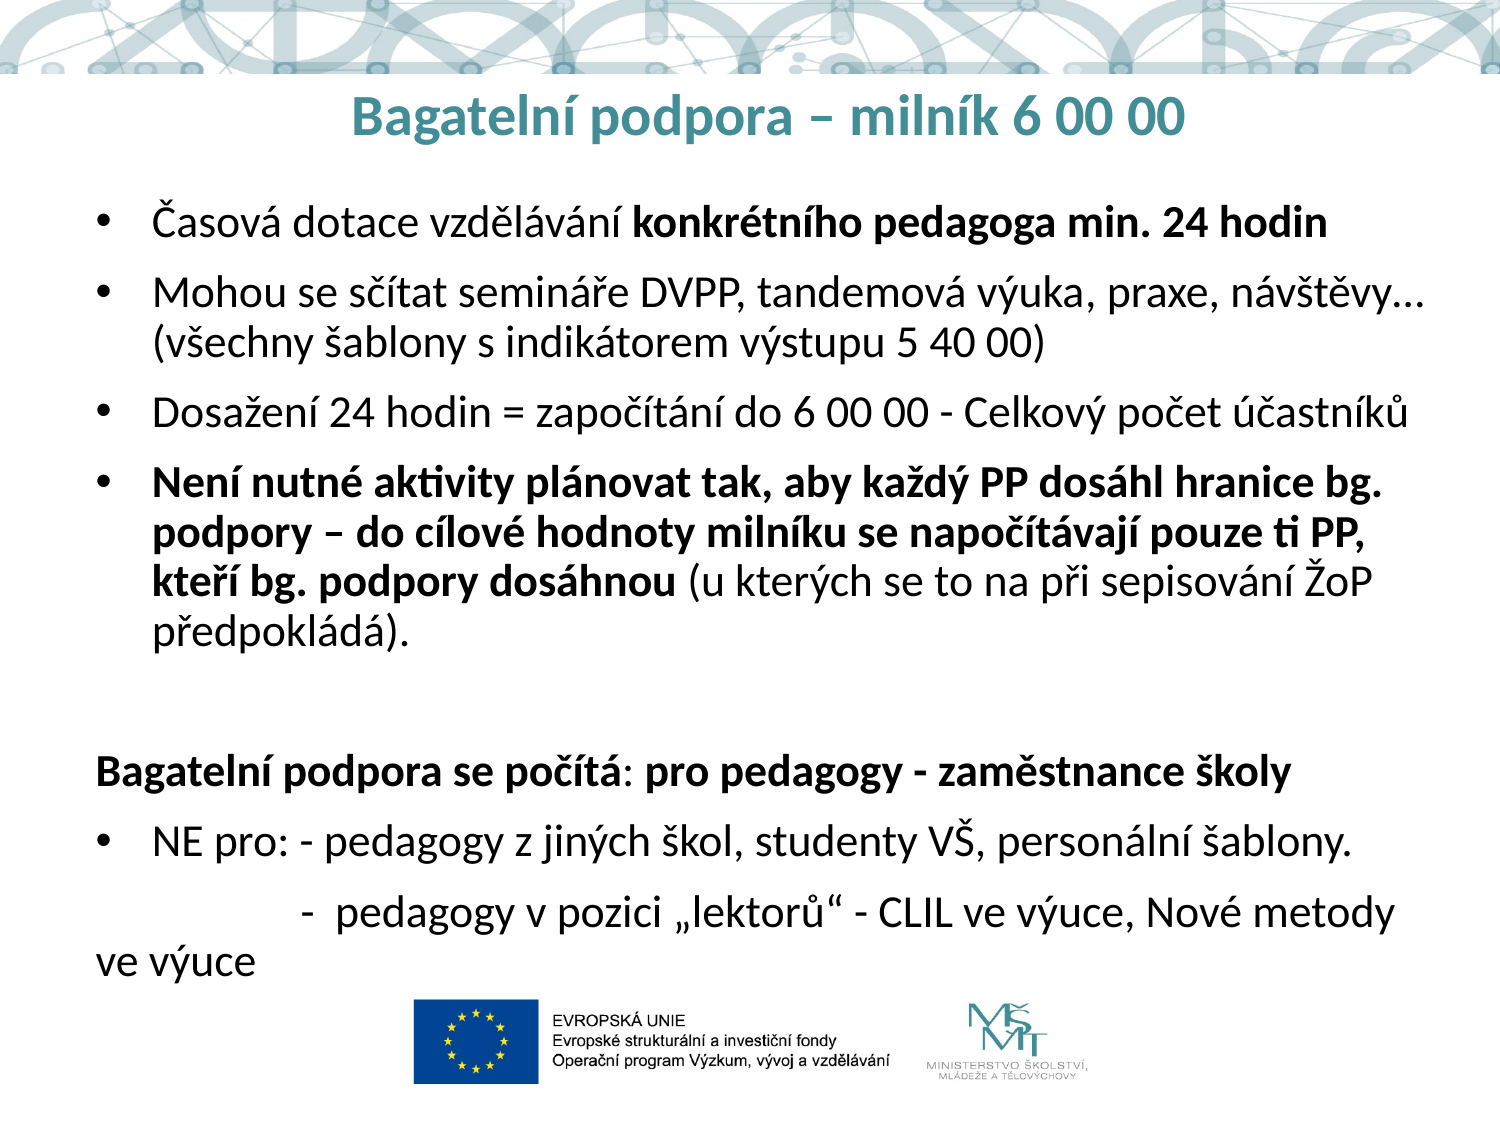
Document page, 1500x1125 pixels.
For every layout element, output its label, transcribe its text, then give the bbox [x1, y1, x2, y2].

title Bagatelní podpora – milník 6 00 00 [128, 43, 1423, 190]
picture [371, 989, 1129, 1125]
picture [0, 0, 1500, 74]
list Časová dotace vzdělávání konkrétního pedagoga min. 24 hodin Mohou se sčítat semináře DVPP, tandemová výuka, praxe, návštěvy… (všechny šablony s indikátorem výstupu 5 40 00) Dosažení 24 hodin = započítání do 6 00 00 - Celkový počet účastníků Není nutné aktivity plánovat tak, aby každý PP dosáhl hranice bg. podpory – do cílové hodnoty milníku se napočítávají pouze ti PP, kteří bg. podpory dosáhnou (u kterých se to na při sepisování ŽoP předpokládá). Bagatelní podpora se počítá: pro pedagogy - zaměstnance školy NE pro: - pedagogy z jiných škol, studenty VŠ, personální šablony. - pedagogy v pozici „lektorů“ - CLIL ve výuce, Nové metody ve výuce [80, 190, 1450, 989]
